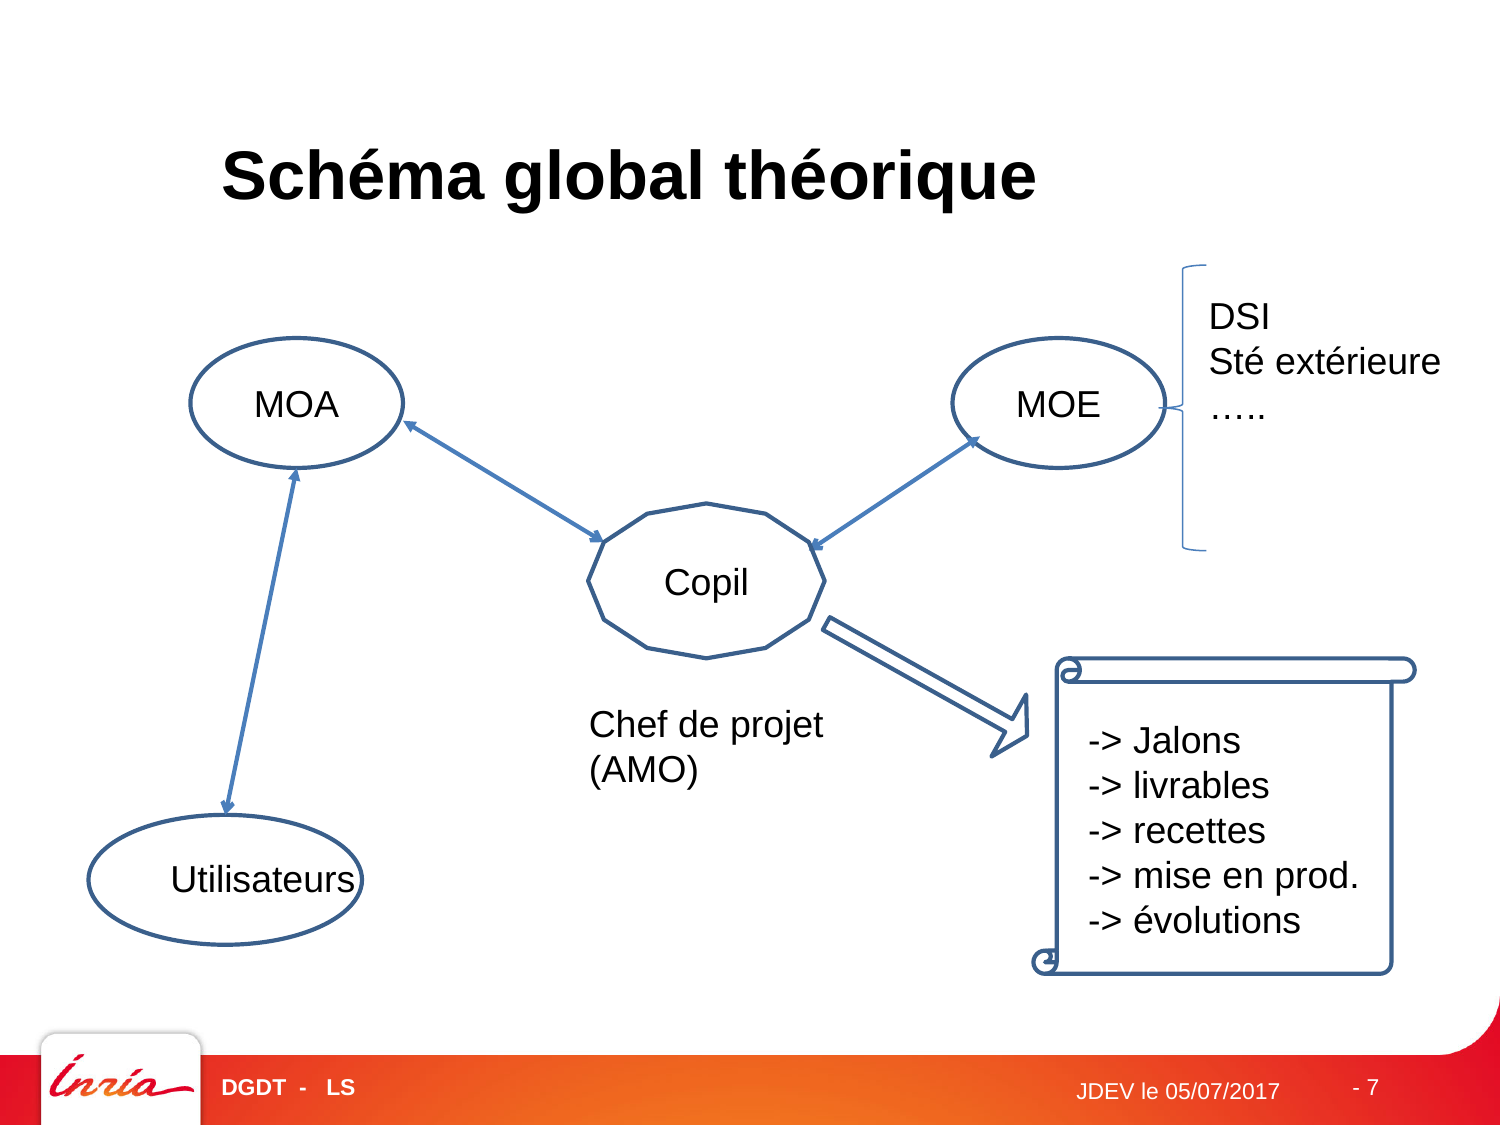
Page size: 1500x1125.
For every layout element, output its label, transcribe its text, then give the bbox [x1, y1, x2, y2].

text_box [820, 615, 1028, 759]
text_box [1033, 658, 1415, 997]
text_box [402, 420, 604, 543]
picture [0, 947, 1500, 1125]
text_box DSI Sté extérieure ….. [1193, 285, 1457, 435]
text_box DGDT - LS [221, 1064, 514, 1109]
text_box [190, 337, 404, 469]
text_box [224, 467, 297, 816]
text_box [952, 337, 1166, 469]
text_box - 7 [1352, 1064, 1439, 1109]
text_box [586, 501, 827, 661]
text_box Schéma global théorique [221, 77, 1458, 266]
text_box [88, 814, 404, 945]
text_box Chef de projet (AMO) [573, 692, 839, 798]
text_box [808, 436, 981, 551]
text_box [1171, 264, 1207, 552]
text_box JDEV le 05/07/2017 [950, 1067, 1281, 1113]
